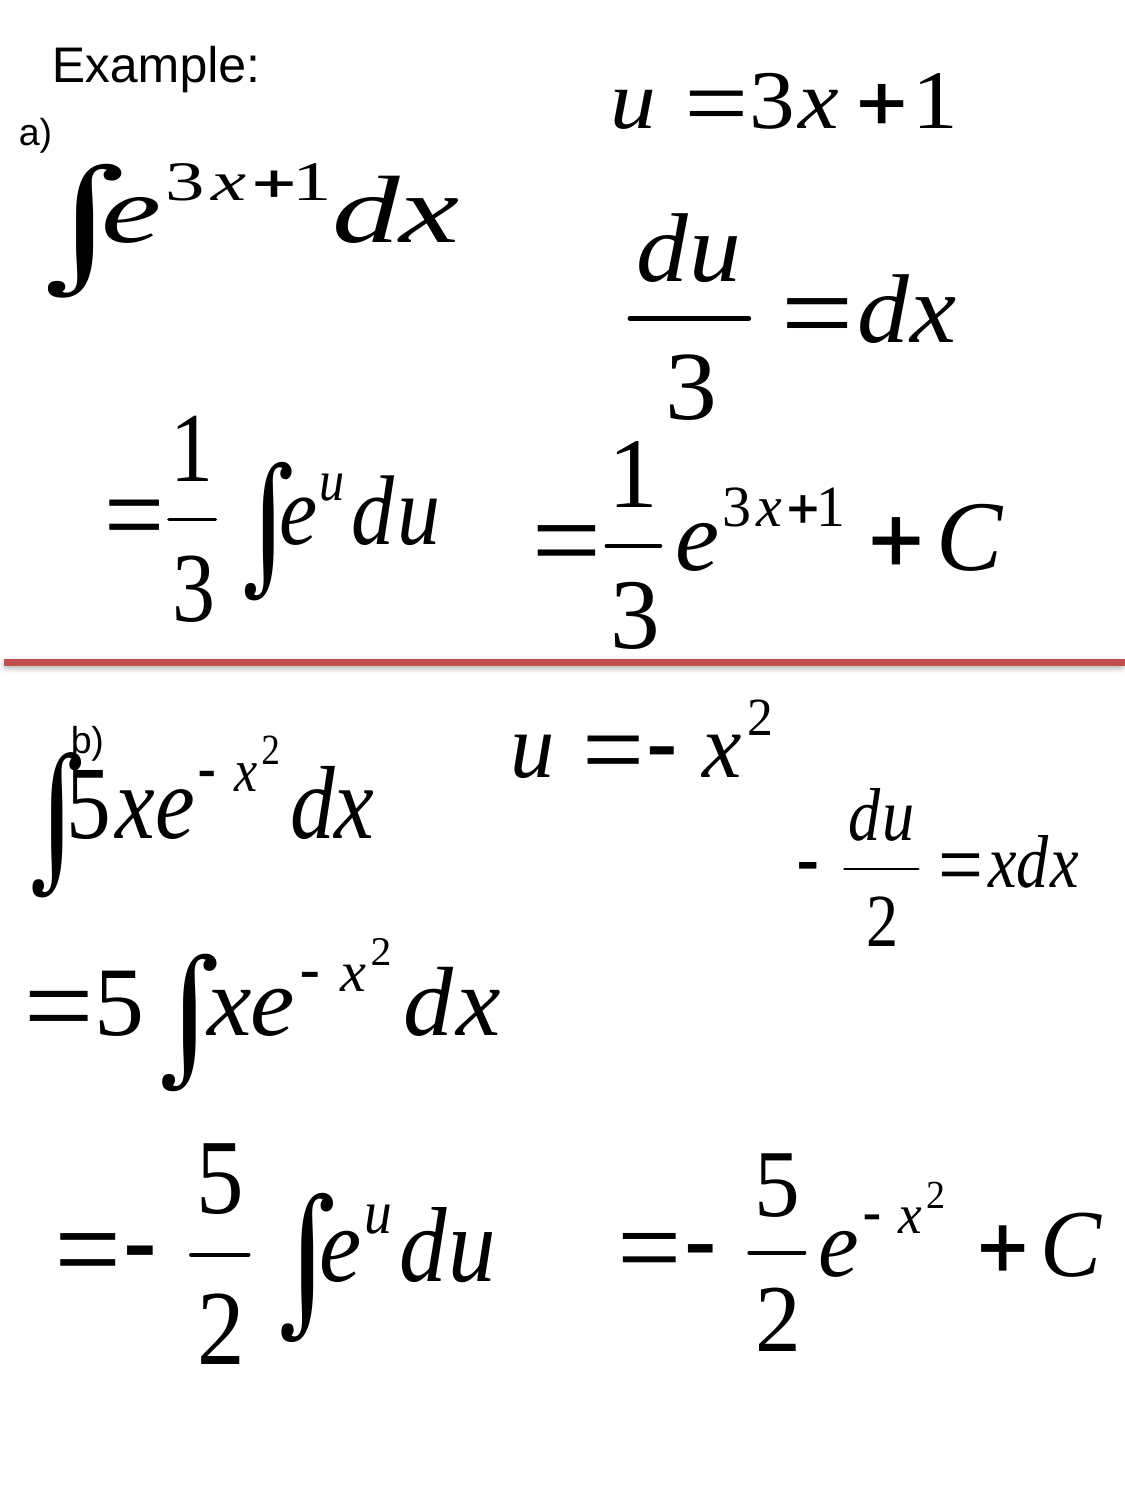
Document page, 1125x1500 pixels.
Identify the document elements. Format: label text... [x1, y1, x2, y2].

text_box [599, 1124, 1125, 1373]
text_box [787, 768, 1088, 963]
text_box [3, 131, 489, 307]
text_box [612, 188, 976, 410]
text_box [35, 1112, 511, 1388]
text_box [499, 676, 788, 801]
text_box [87, 387, 453, 644]
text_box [599, 52, 966, 150]
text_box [512, 412, 1026, 661]
text_box Example: [37, 25, 276, 100]
text_box a) [4, 100, 68, 130]
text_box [4, 912, 513, 1101]
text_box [3, 708, 392, 908]
